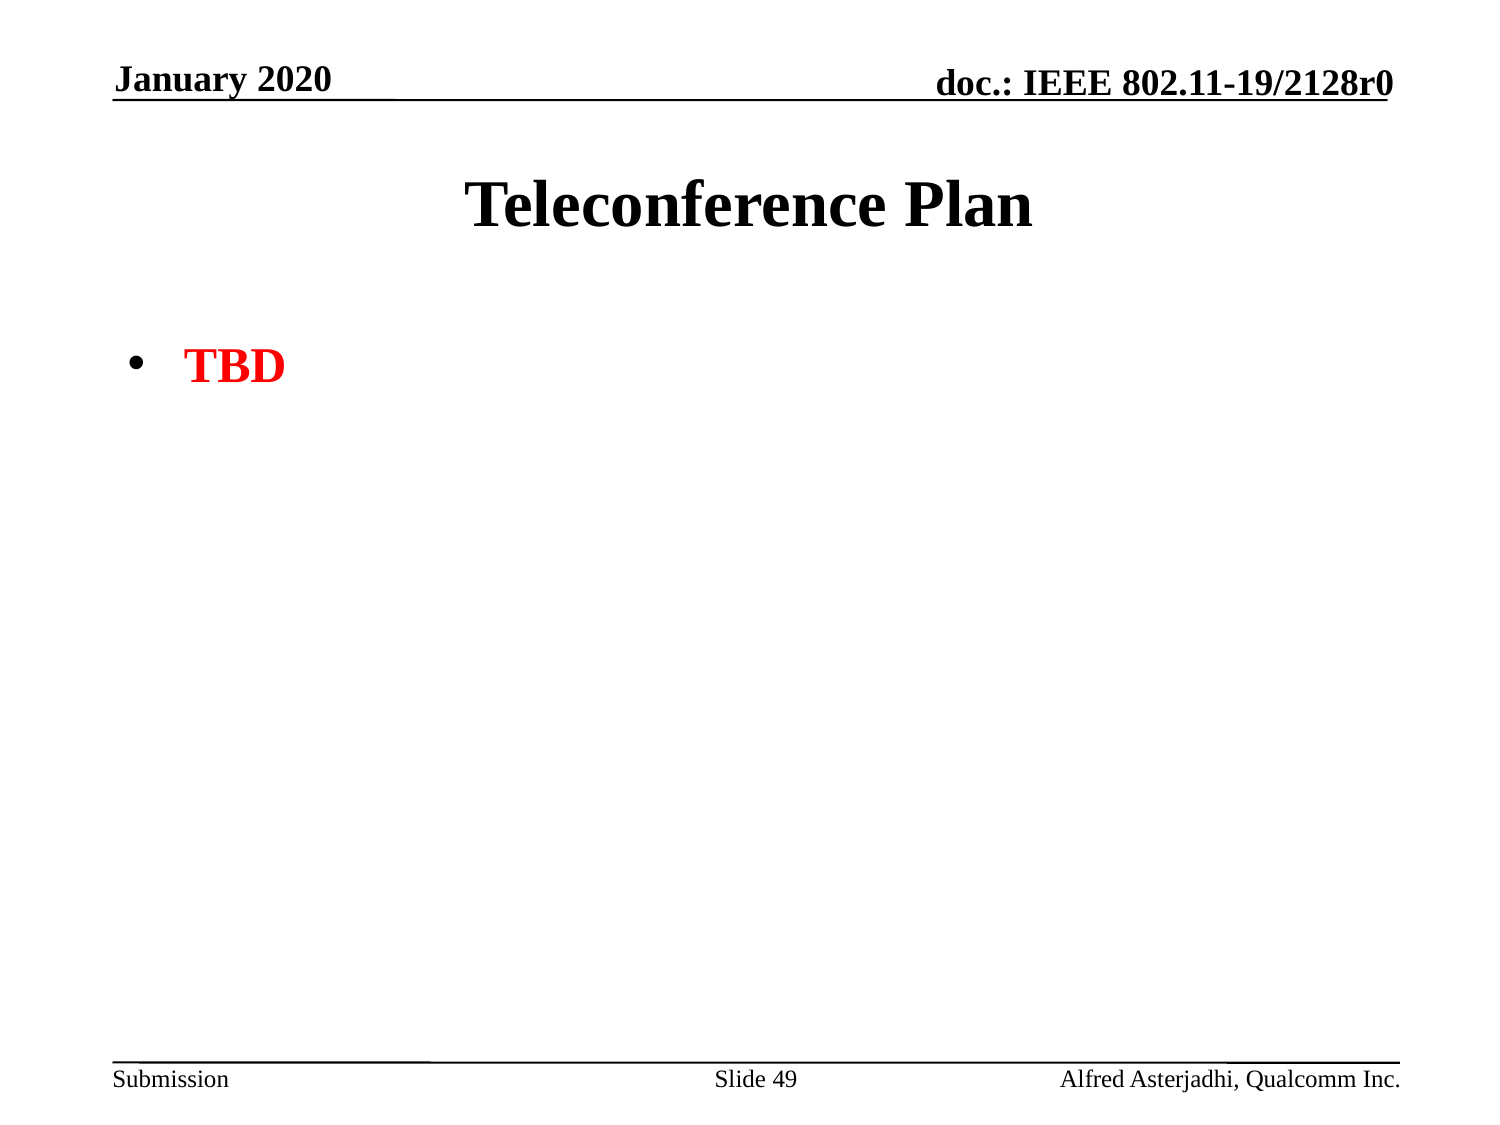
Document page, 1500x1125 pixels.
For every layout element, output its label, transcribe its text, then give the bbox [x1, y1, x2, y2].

title Teleconference Plan [112, 112, 1388, 288]
list TBD [112, 324, 1388, 1000]
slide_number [114, 54, 493, 100]
slide_number Slide 49 [712, 1061, 800, 1123]
footer Alfred Asterjadhi, Qualcomm Inc. [878, 1061, 1402, 1093]
